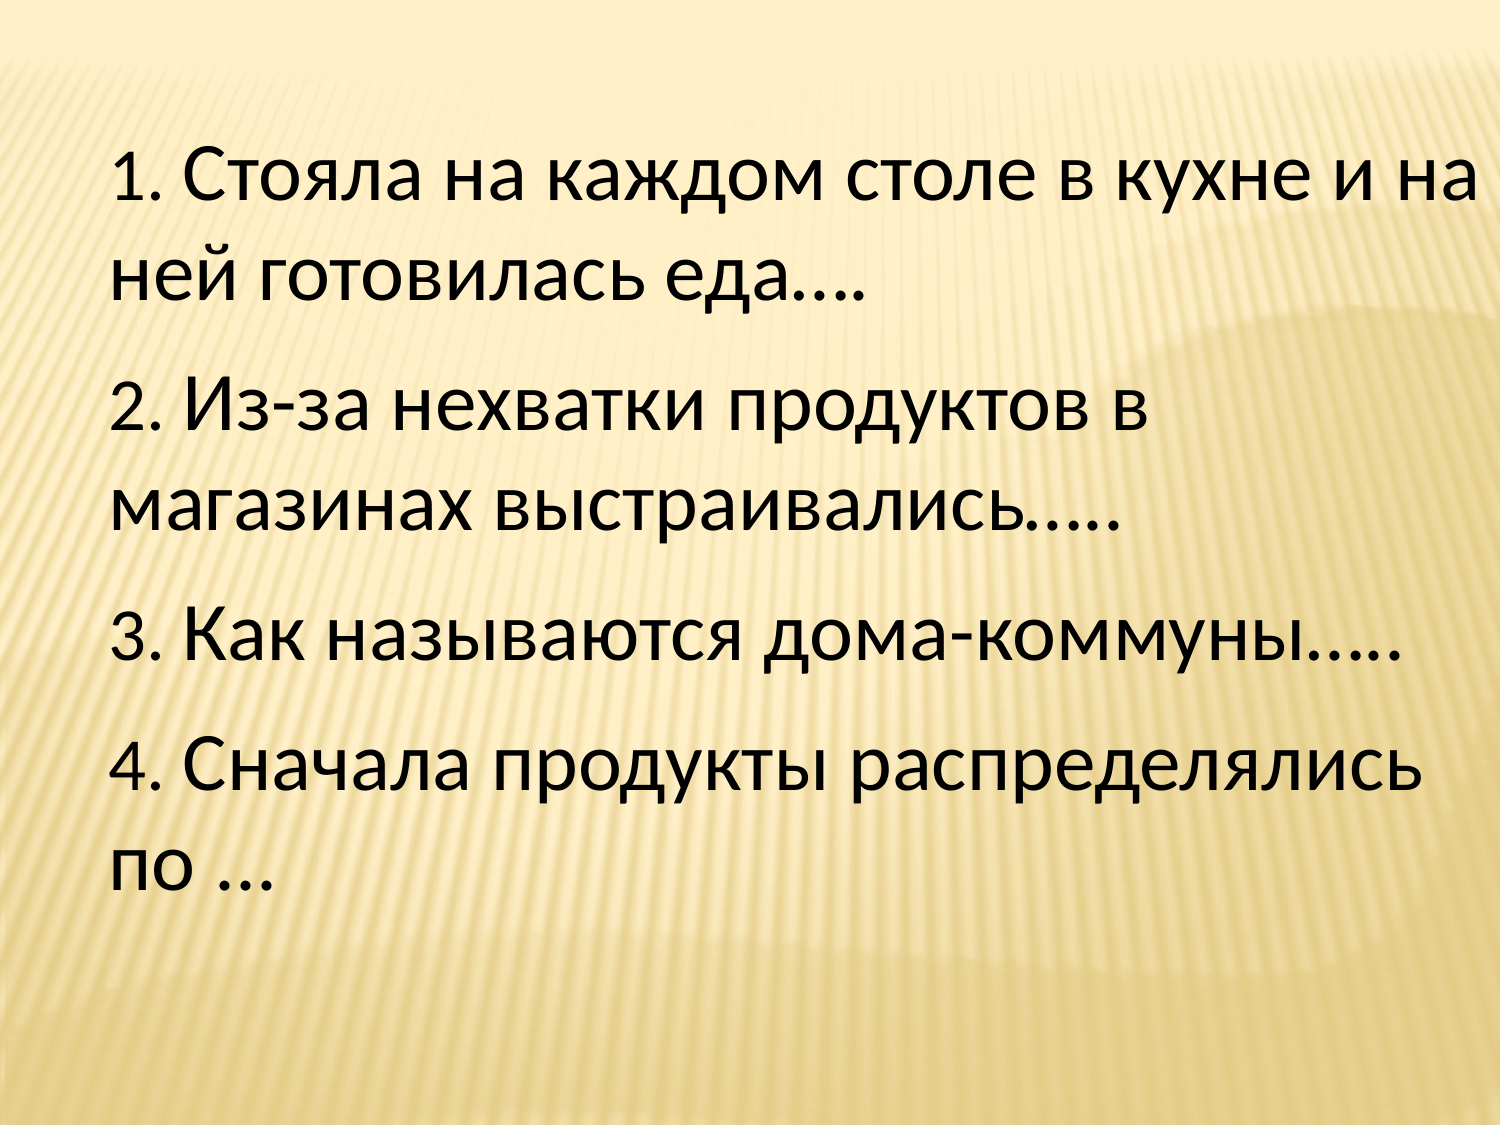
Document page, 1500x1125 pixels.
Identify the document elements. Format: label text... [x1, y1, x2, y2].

text_box 1. Стояла на каждом столе в кухне и на ней готовилась еда…. 2. Из-за нехватки продуктов в магазинах выстраивались….. 3. Как называются дома-коммуны….. 4. Сначала продукты распределялись по ... [93, 109, 1500, 960]
